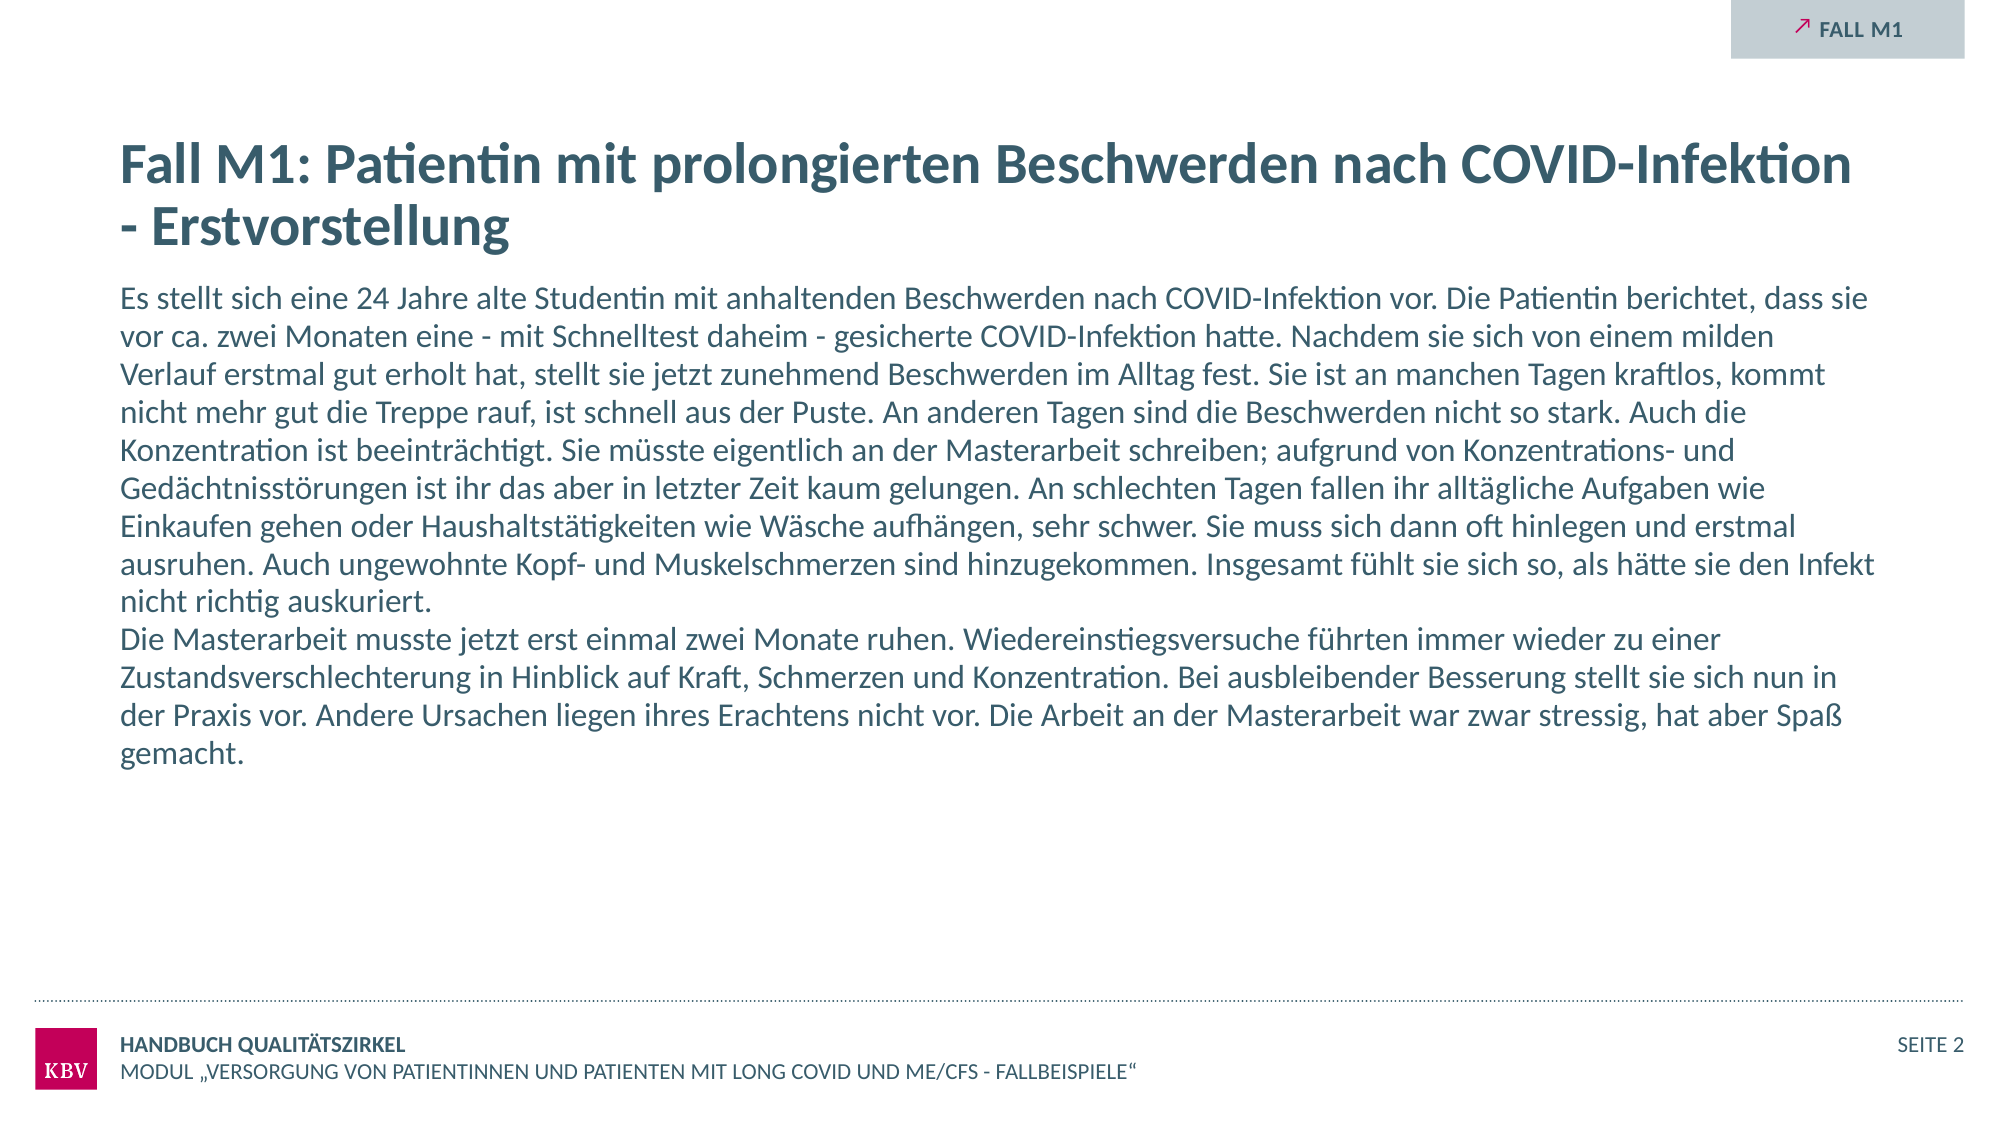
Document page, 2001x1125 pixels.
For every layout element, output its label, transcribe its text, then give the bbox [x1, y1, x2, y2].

slide_number Modul „Versorgung von Patientinnen und Patienten mit Long COVID und ME/CFS - Fallbeispiele“ [120, 1057, 1668, 1084]
footer Handbuch Qualitätszirkel [120, 1030, 1668, 1057]
title Fall M1: Patientin mit prolongierten Beschwerden nach COVID-Infektion - Erstvorstellung [120, 133, 1880, 205]
list Es stellt sich eine 24 Jahre alte Studentin mit anhaltenden Beschwerden nach COVID-Infektion vor. Die Patientin berichtet, dass sie vor ca. zwei Monaten eine - mit Schnelltest daheim - gesicherte COVID-Infektion hatte. Nachdem sie sich von einem milden Verlauf erstmal gut erholt hat, stellt sie jetzt zunehmend Beschwerden im Alltag fest. Sie ist an manchen Tagen kraftlos, kommt nicht mehr gut die Treppe rauf, ist schnell aus der Puste. An anderen Tagen sind die Beschwerden nicht so stark. Auch die Konzentration ist beeinträchtigt. Sie müsste eigentlich an der Masterarbeit schreiben; aufgrund von Konzentrations- und Gedächtnisstörungen ist ihr das aber in letzter Zeit kaum gelungen. An schlechten Tagen fallen ihr alltägliche Aufgaben wie Einkaufen gehen oder Haushaltstätigkeiten wie Wäsche aufhängen, sehr schwer. Sie muss sich dann oft hinlegen und erstmal ausruhen. Auch ungewohnte Kopf- und Muskelschmerzen sind hinzugekommen. Insgesamt fühlt sie sich so, als hätte sie den Infekt nicht richtig auskuriert. Die Masterarbeit musste jetzt erst einmal zwei Monate ruhen. Wiedereinstiegsversuche führten immer wieder zu einer Zustandsverschlechterung in Hinblick auf Kraft, Schmerzen und Konzentration. Bei ausbleibender Besserung stellt sie sich nun in der Praxis vor. Andere Ursachen liegen ihres Erachtens nicht vor. Die Arbeit an der Masterarbeit war zwar stressig, hat aber Spaß gemacht. [120, 279, 1880, 952]
list Fall M1 [1731, 0, 1965, 59]
slide_number Seite 2 [1787, 1030, 1965, 1057]
